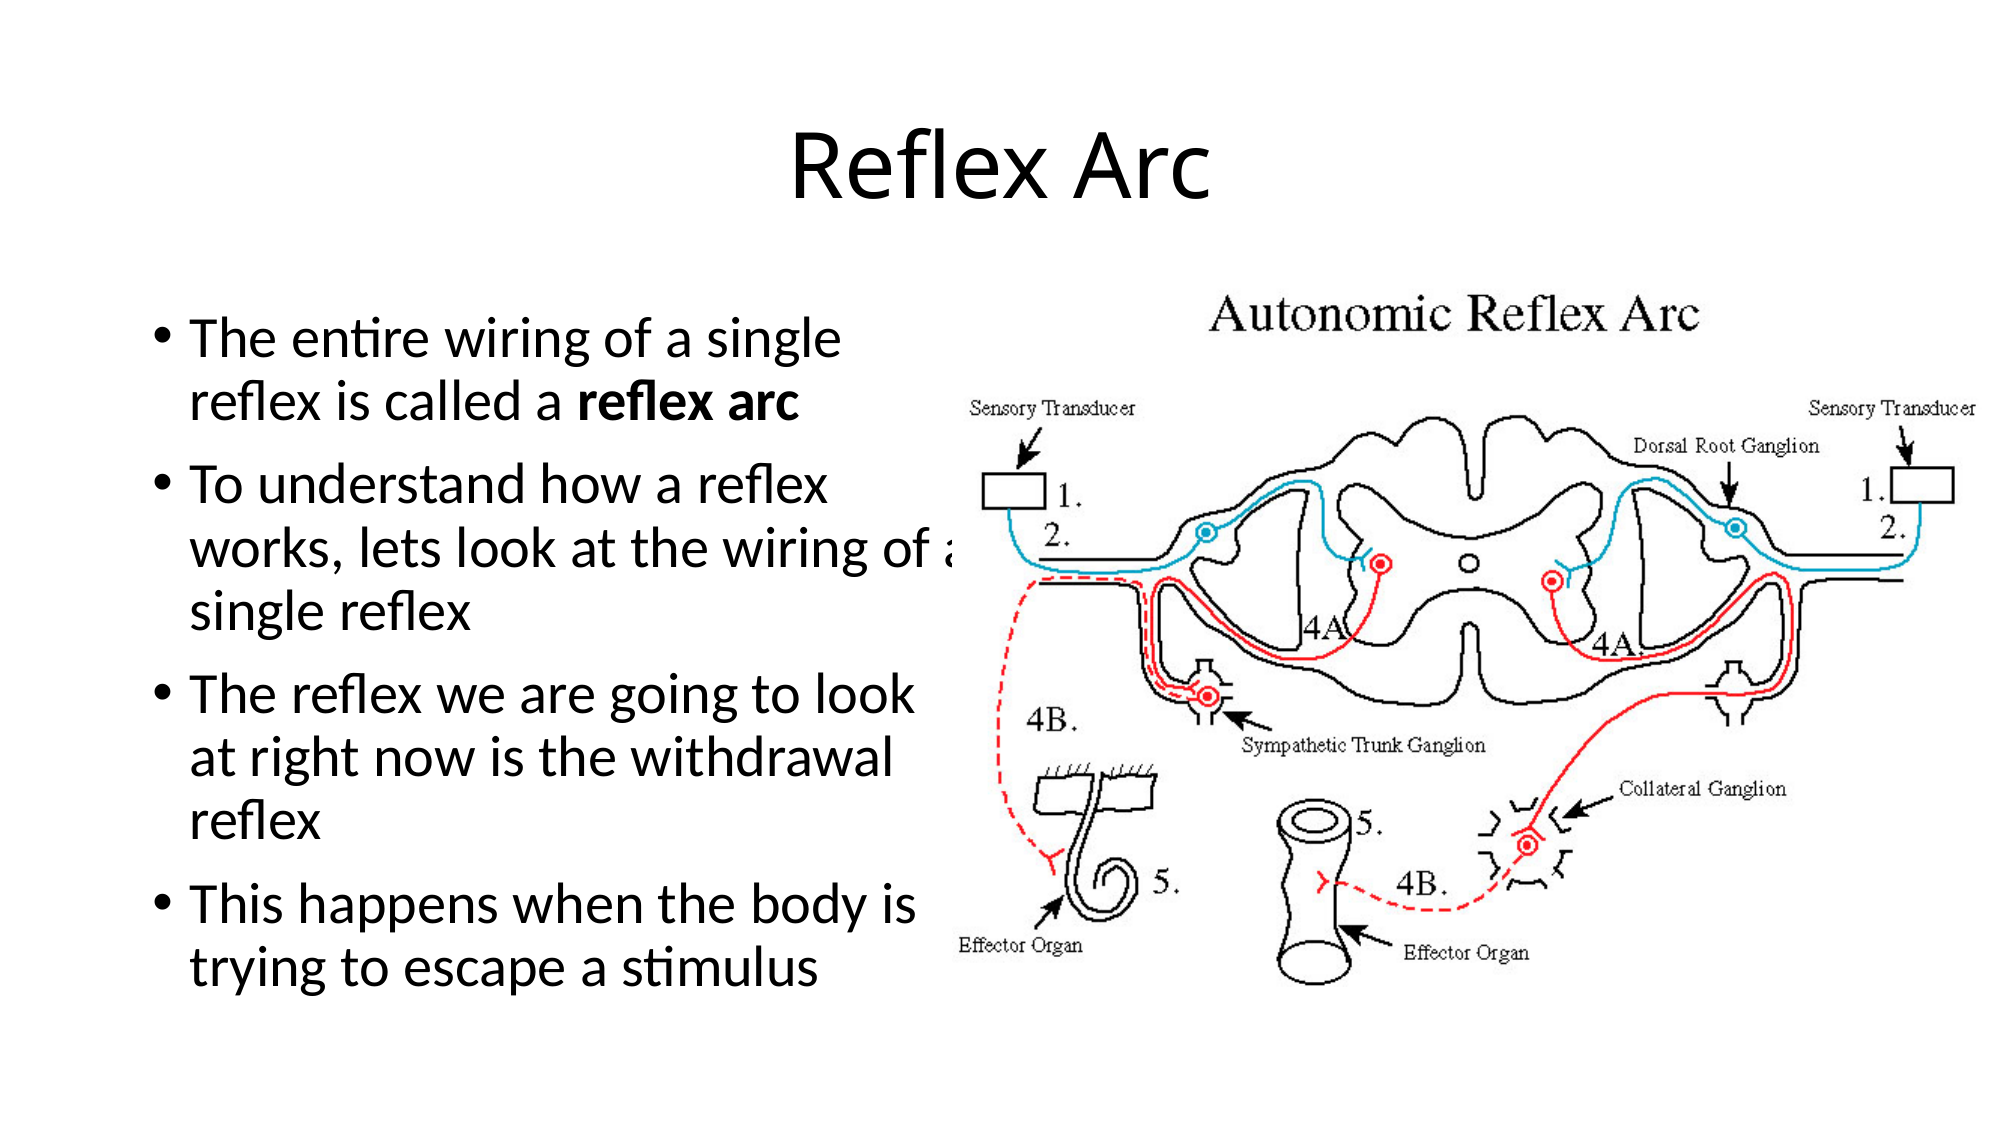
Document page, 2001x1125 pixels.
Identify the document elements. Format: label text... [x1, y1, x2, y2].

list The entire wiring of a single reflex is called a reflex arc To understand how a reflex works, lets look at the wiring of a single reflex The reflex we are going to look at right now is the withdrawal reflex This happens when the body is trying to escape a stimulus [137, 299, 988, 1014]
picture [951, 277, 1982, 987]
title Reflex Arc [137, 59, 1863, 278]
